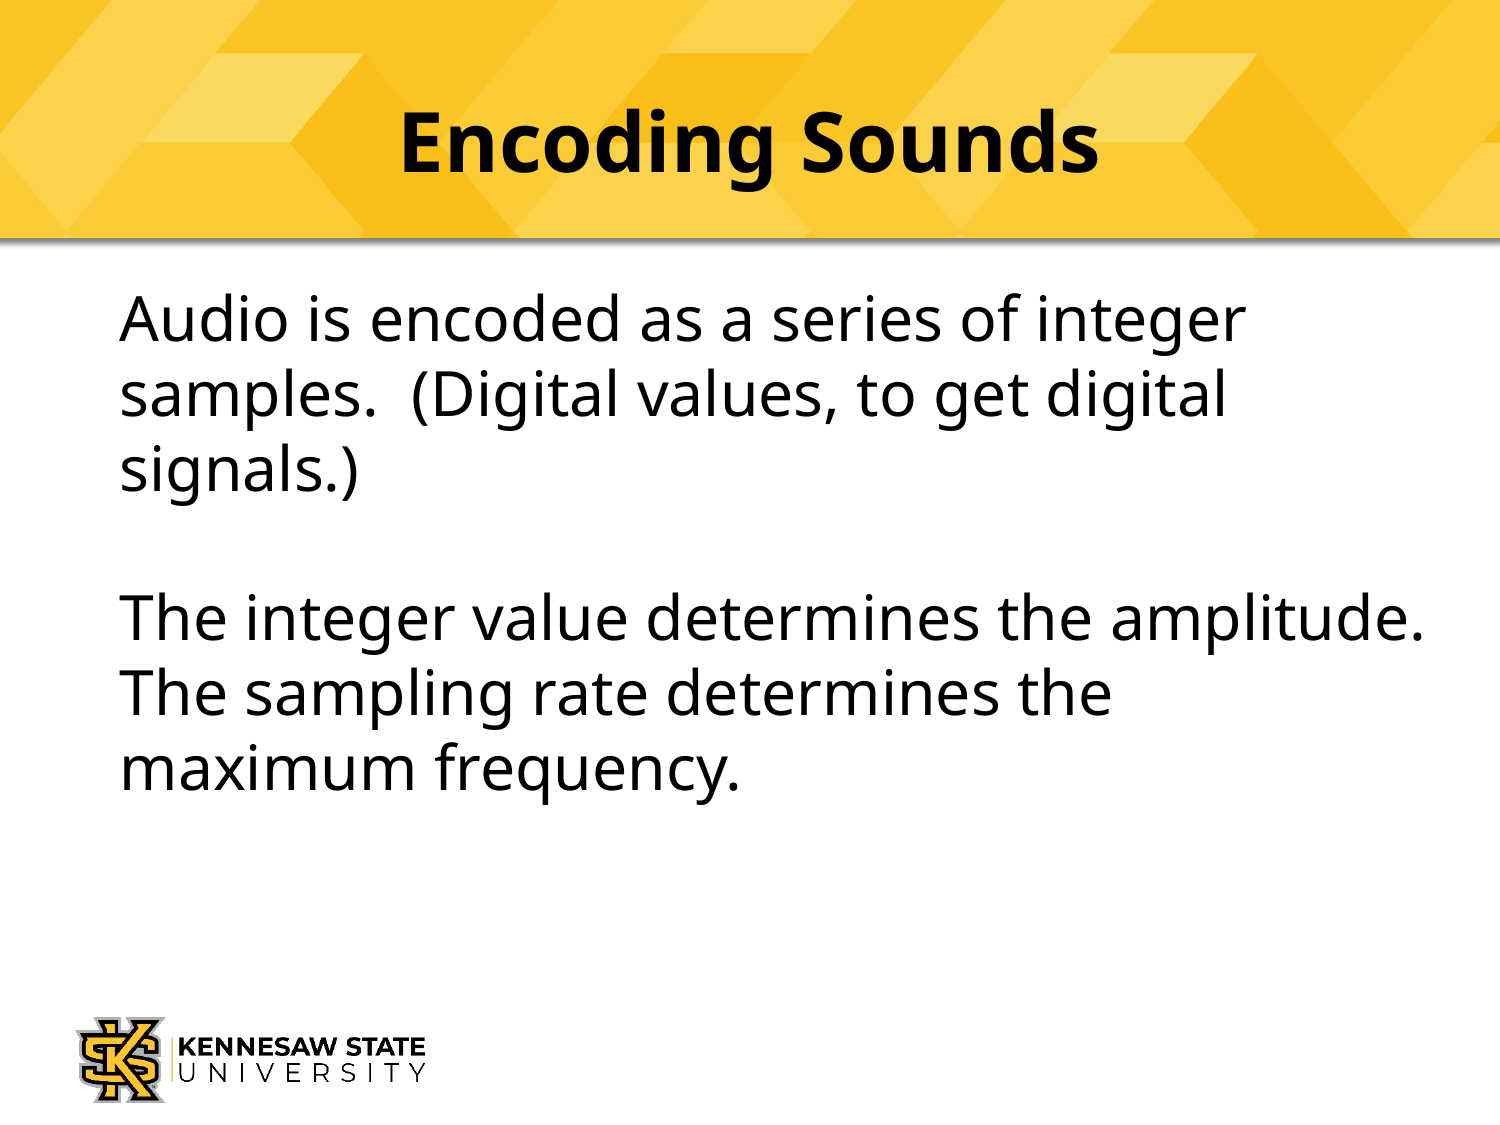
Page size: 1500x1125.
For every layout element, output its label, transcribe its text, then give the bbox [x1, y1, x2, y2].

picture [0, 0, 1500, 251]
picture [75, 1017, 425, 1103]
title Encoding Sounds [75, 45, 1425, 233]
text_box Audio is encoded as a series of integer samples. (Digital values, to get digital signals.) The integer value determines the amplitude. The sampling rate determines the maximum frequency. [101, 269, 1447, 877]
